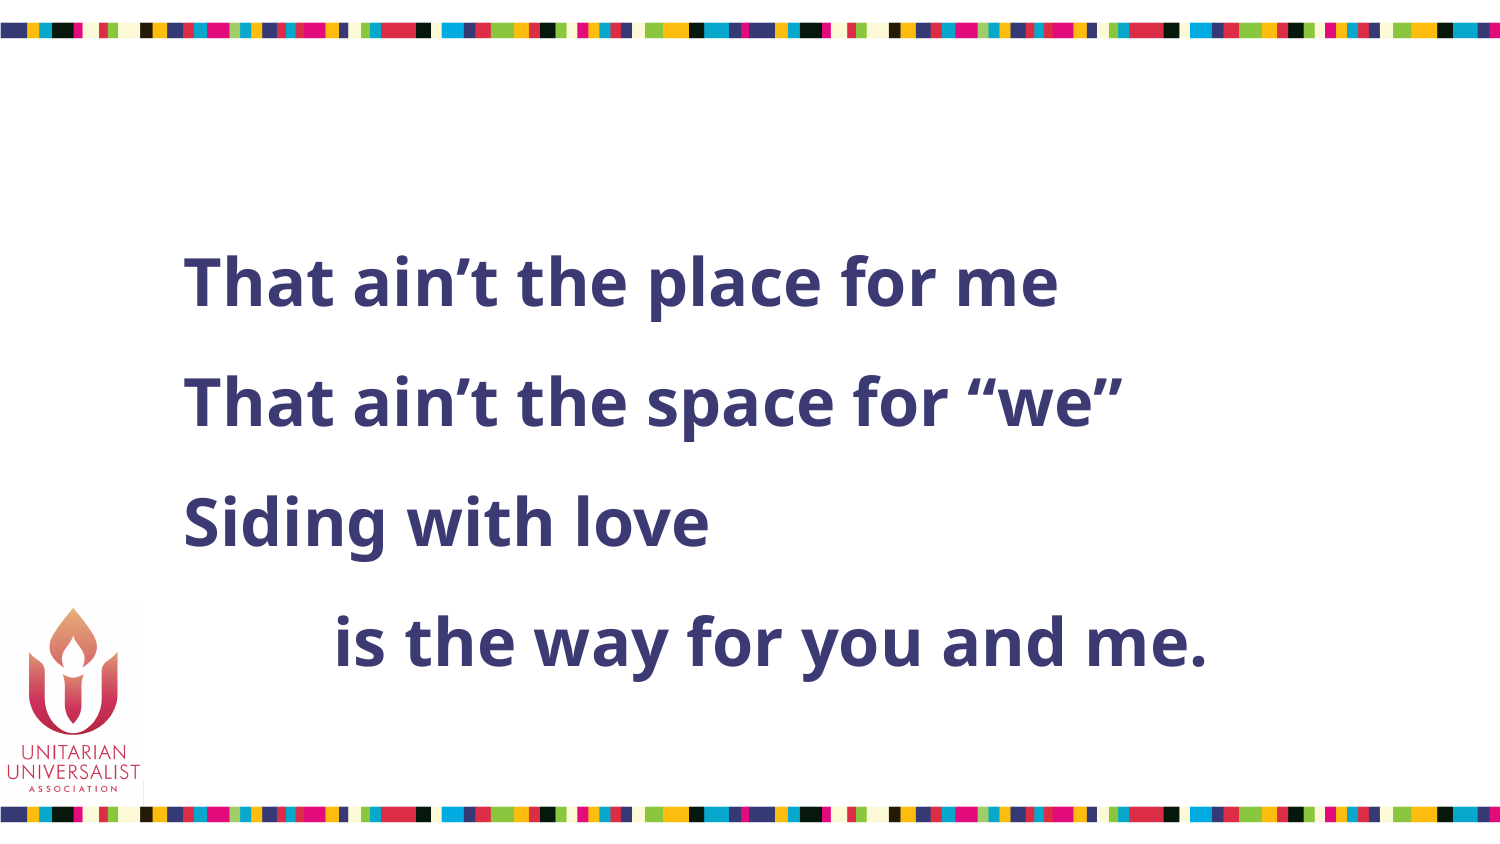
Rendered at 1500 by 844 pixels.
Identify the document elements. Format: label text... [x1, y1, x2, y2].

picture [0, 600, 1500, 824]
text_box That ain’t the place for me That ain’t the space for “we” Siding with love is the way for you and me. [168, 184, 1463, 695]
picture [0, 22, 1500, 40]
